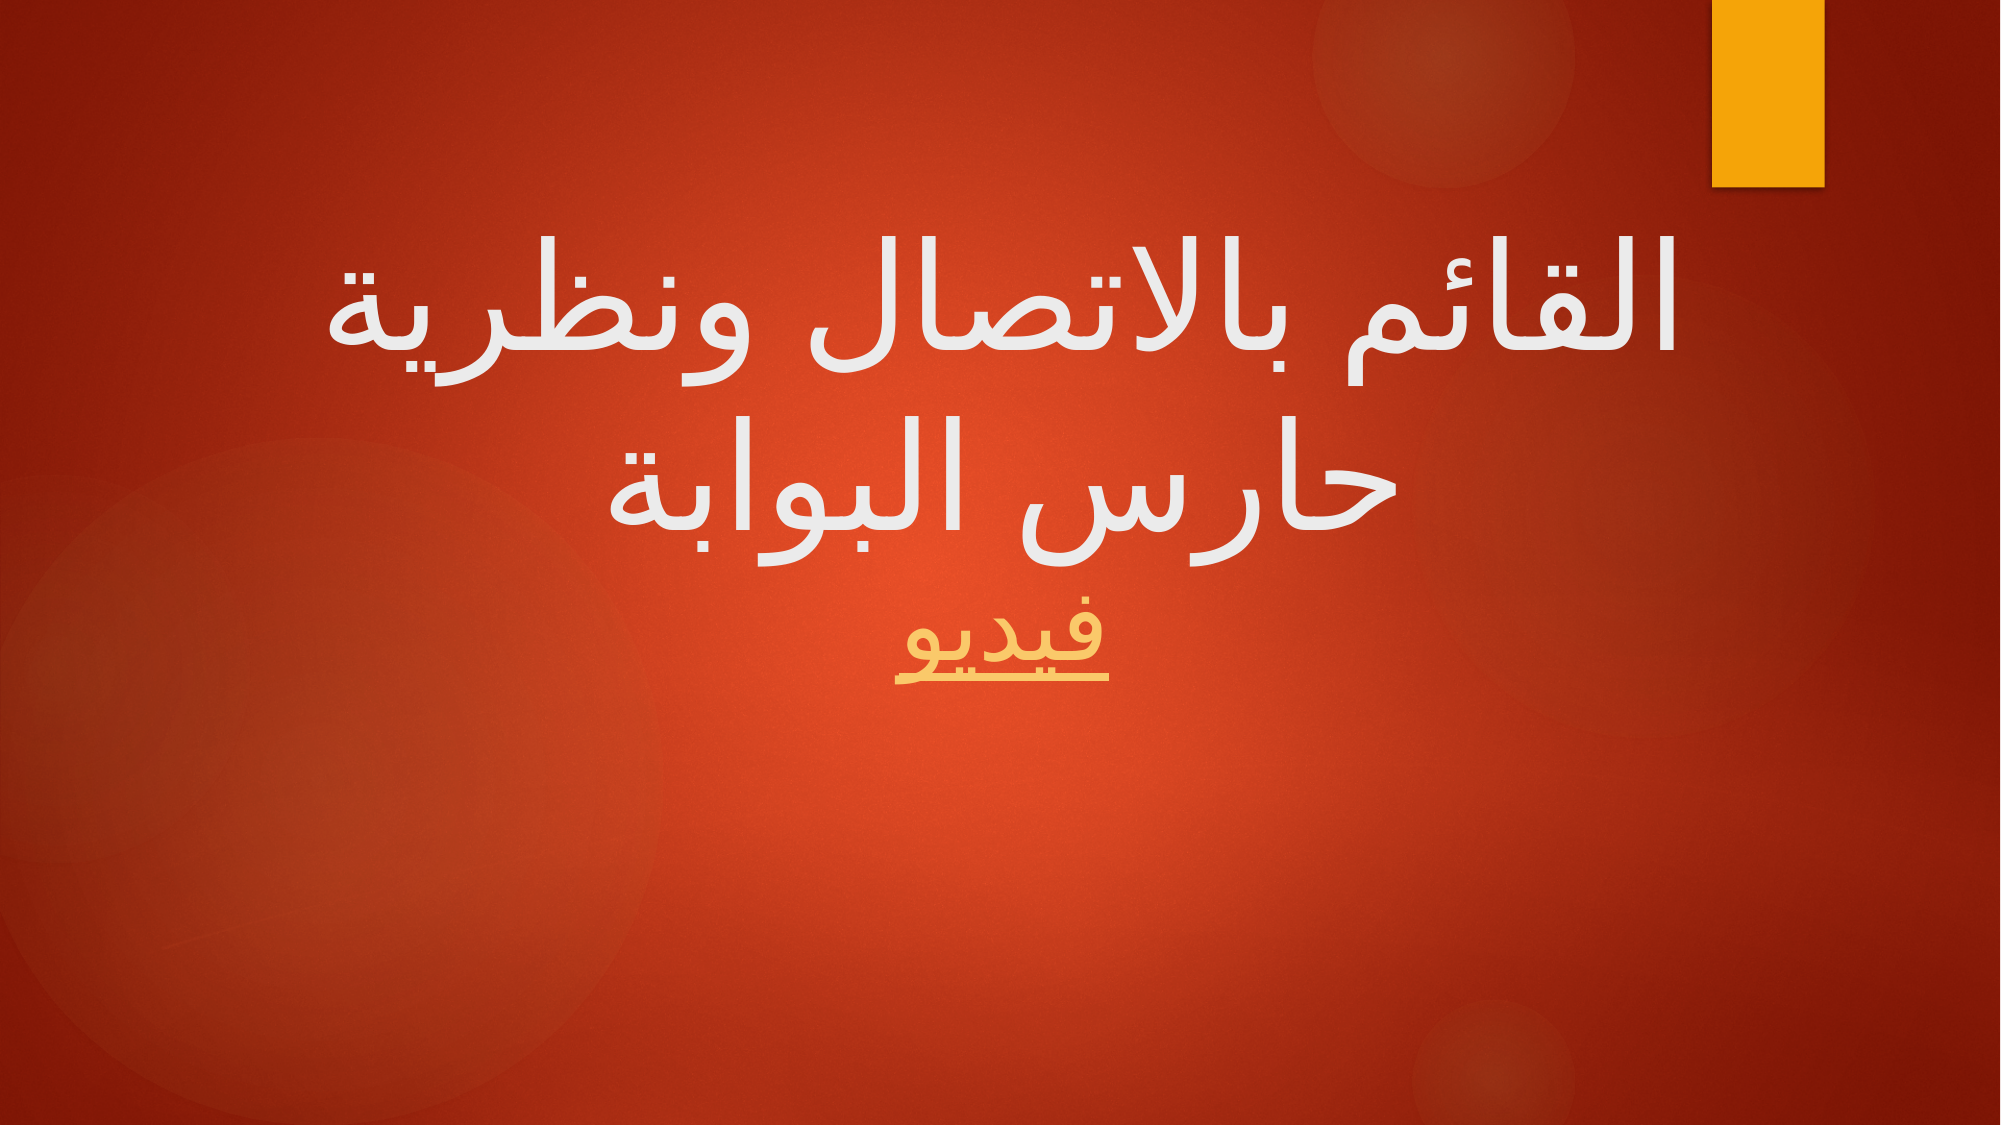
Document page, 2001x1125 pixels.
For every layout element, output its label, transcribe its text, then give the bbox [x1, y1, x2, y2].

title القائم بالاتصال ونظرية حارس البوابة فيديو [99, 151, 1909, 698]
